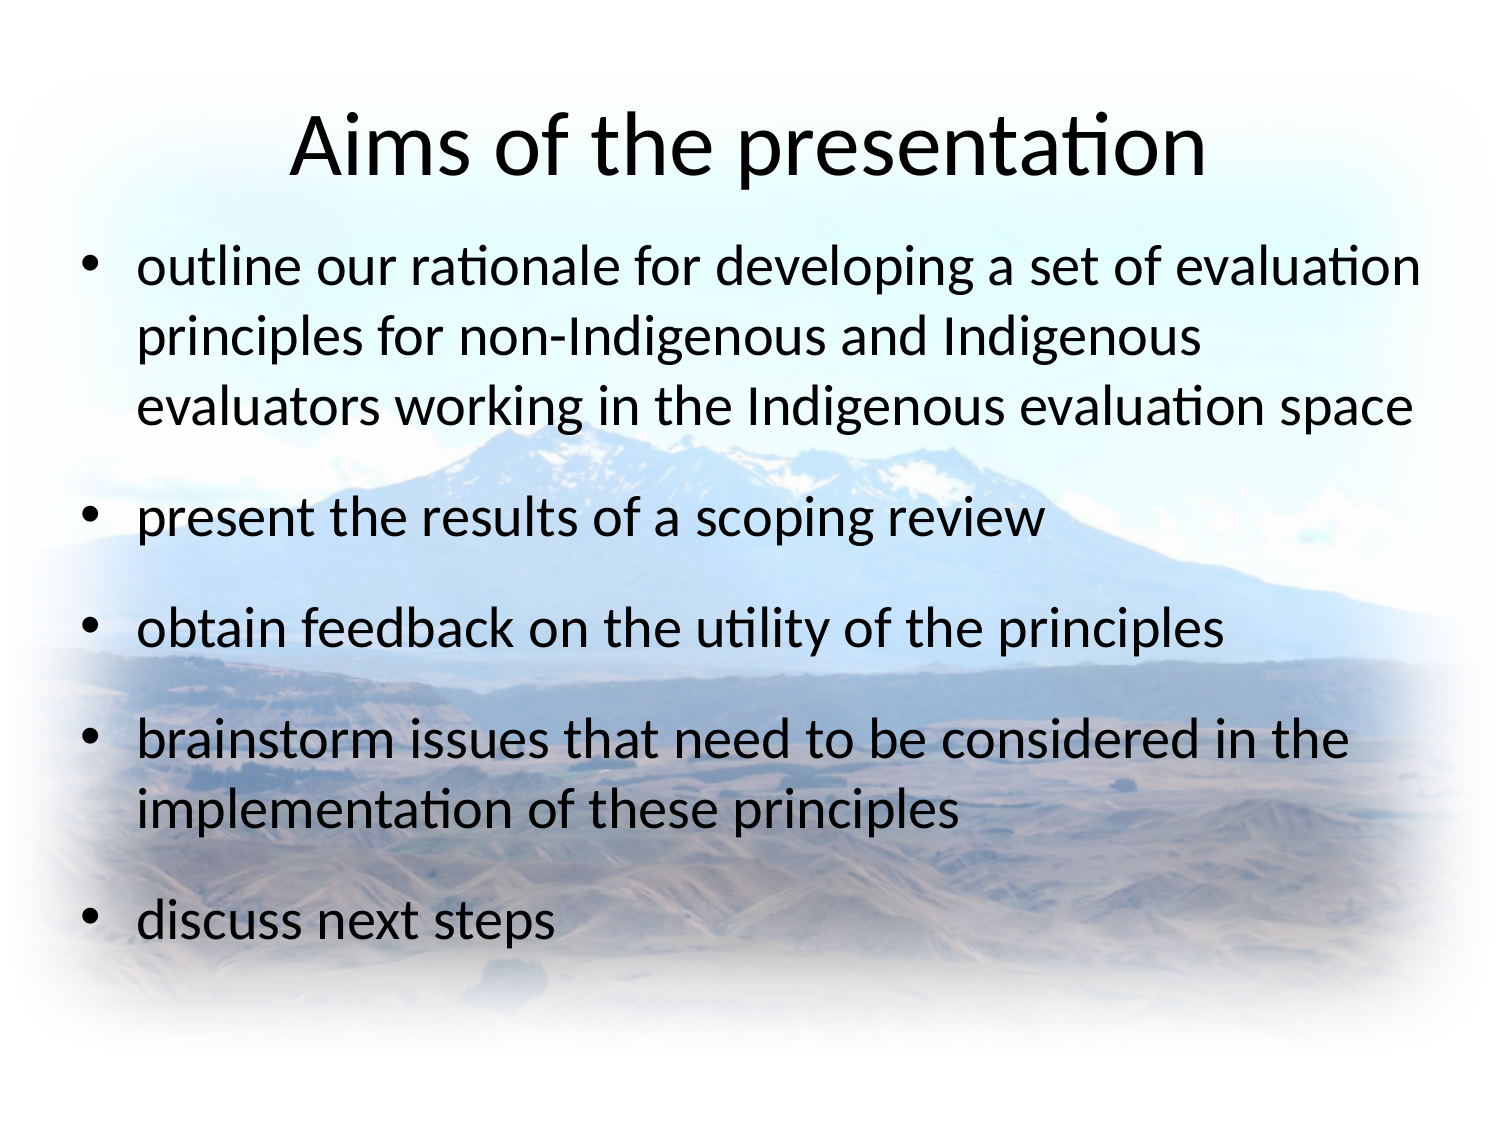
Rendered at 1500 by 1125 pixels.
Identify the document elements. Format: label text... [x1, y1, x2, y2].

title Aims of the presentation [75, 45, 1425, 219]
list outline our rationale for developing a set of evaluation principles for non-Indigenous and Indigenous evaluators working in the Indigenous evaluation space present the results of a scoping review obtain feedback on the utility of the principles brainstorm issues that need to be considered in the implementation of these principles discuss next steps [64, 219, 1471, 1040]
